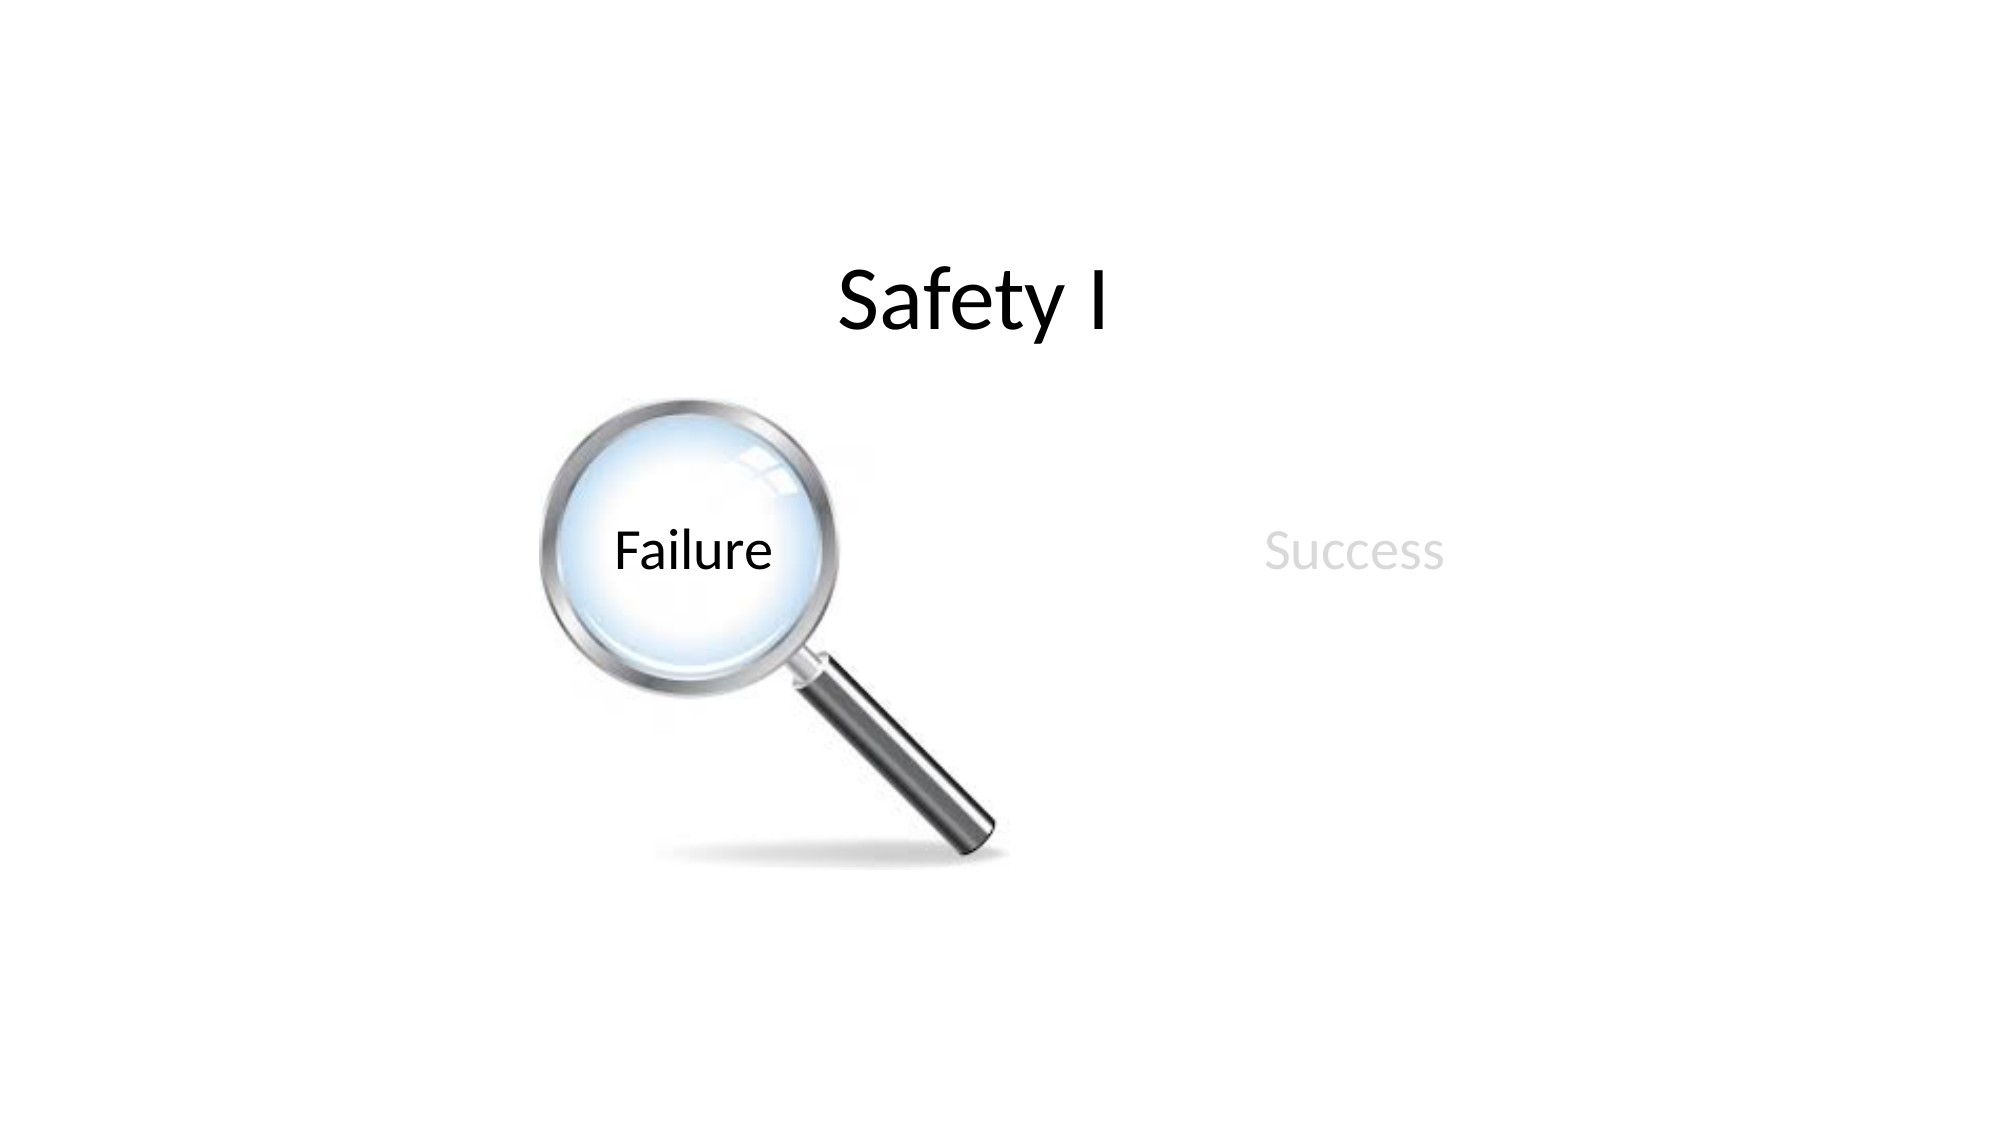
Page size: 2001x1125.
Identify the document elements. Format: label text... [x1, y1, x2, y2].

picture [538, 396, 1010, 870]
text_box Success [1249, 503, 1461, 589]
title Safety I [336, 172, 1612, 414]
